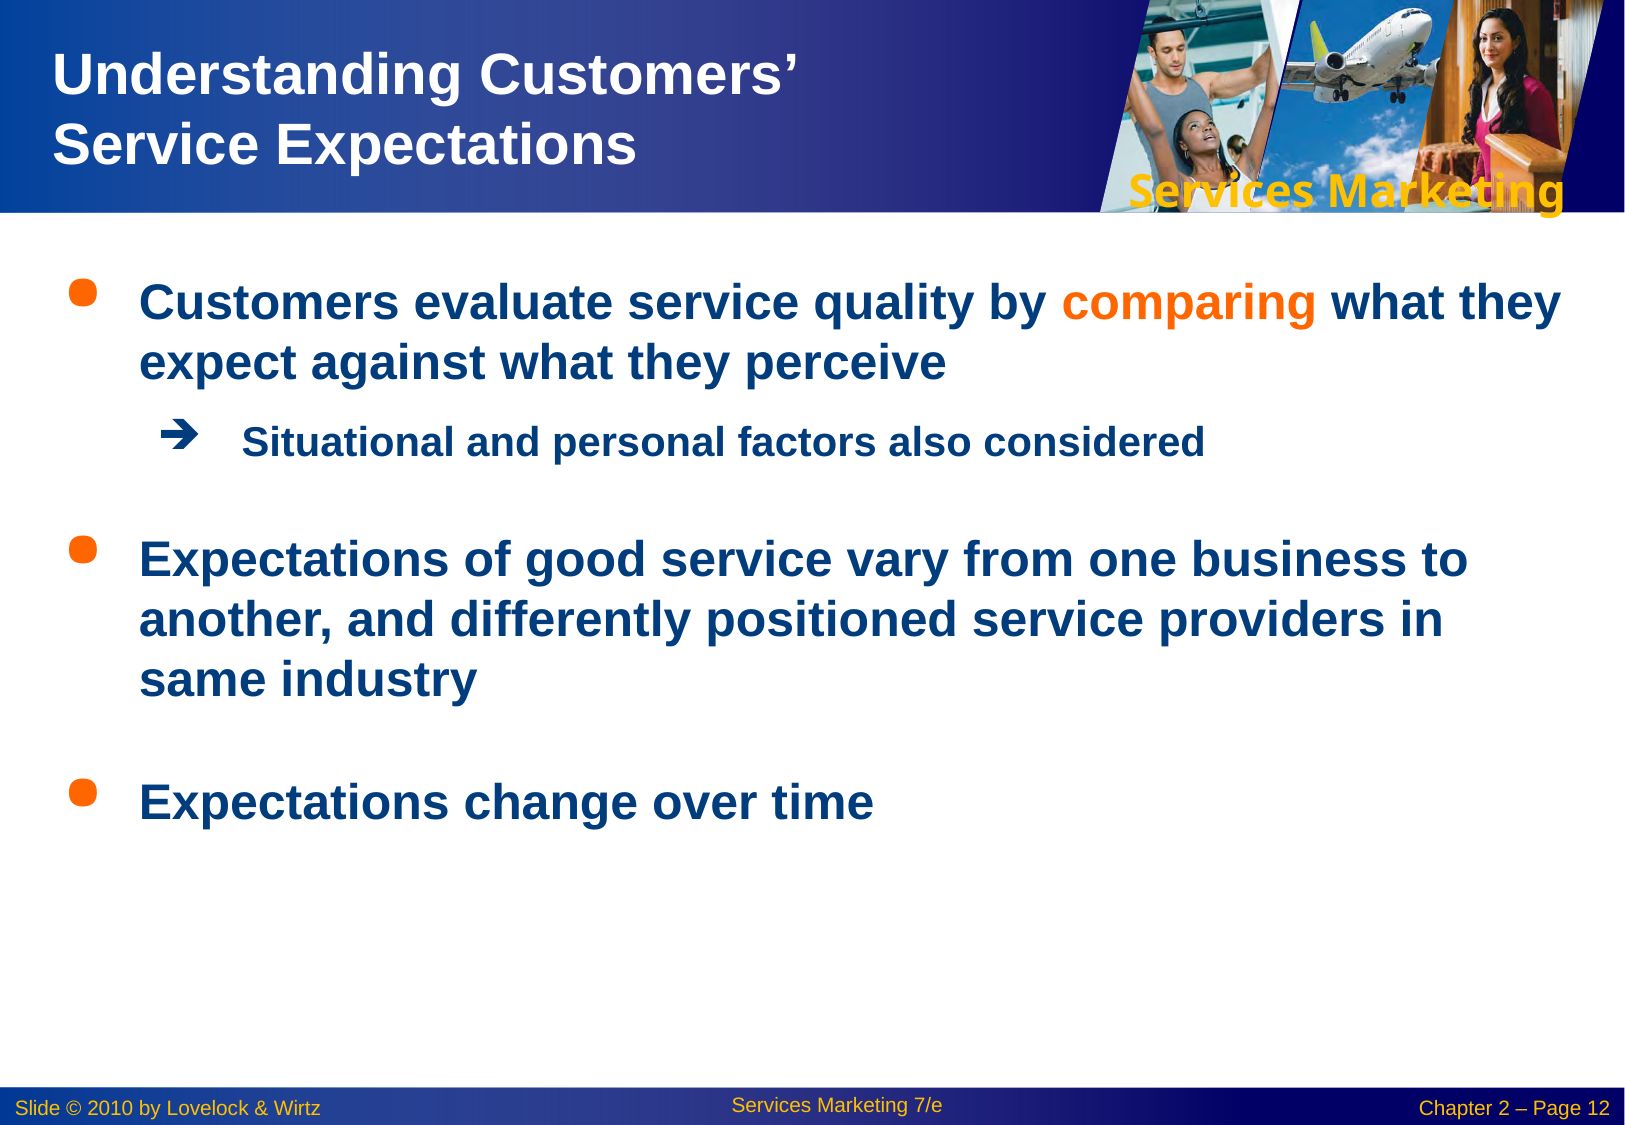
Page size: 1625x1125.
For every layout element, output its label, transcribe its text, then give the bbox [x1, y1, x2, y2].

picture [1100, 0, 1604, 213]
picture [1162, 186, 1172, 192]
title Understanding Customers’ Service Expectations [36, 37, 1088, 176]
picture [1546, 187, 1556, 202]
list Customers evaluate service quality by comparing what they expect against what they perceive Situational and personal factors also considered Expectations of good service vary from one business to another, and differently positioned service providers in same industry Expectations change over time [49, 261, 1588, 1051]
